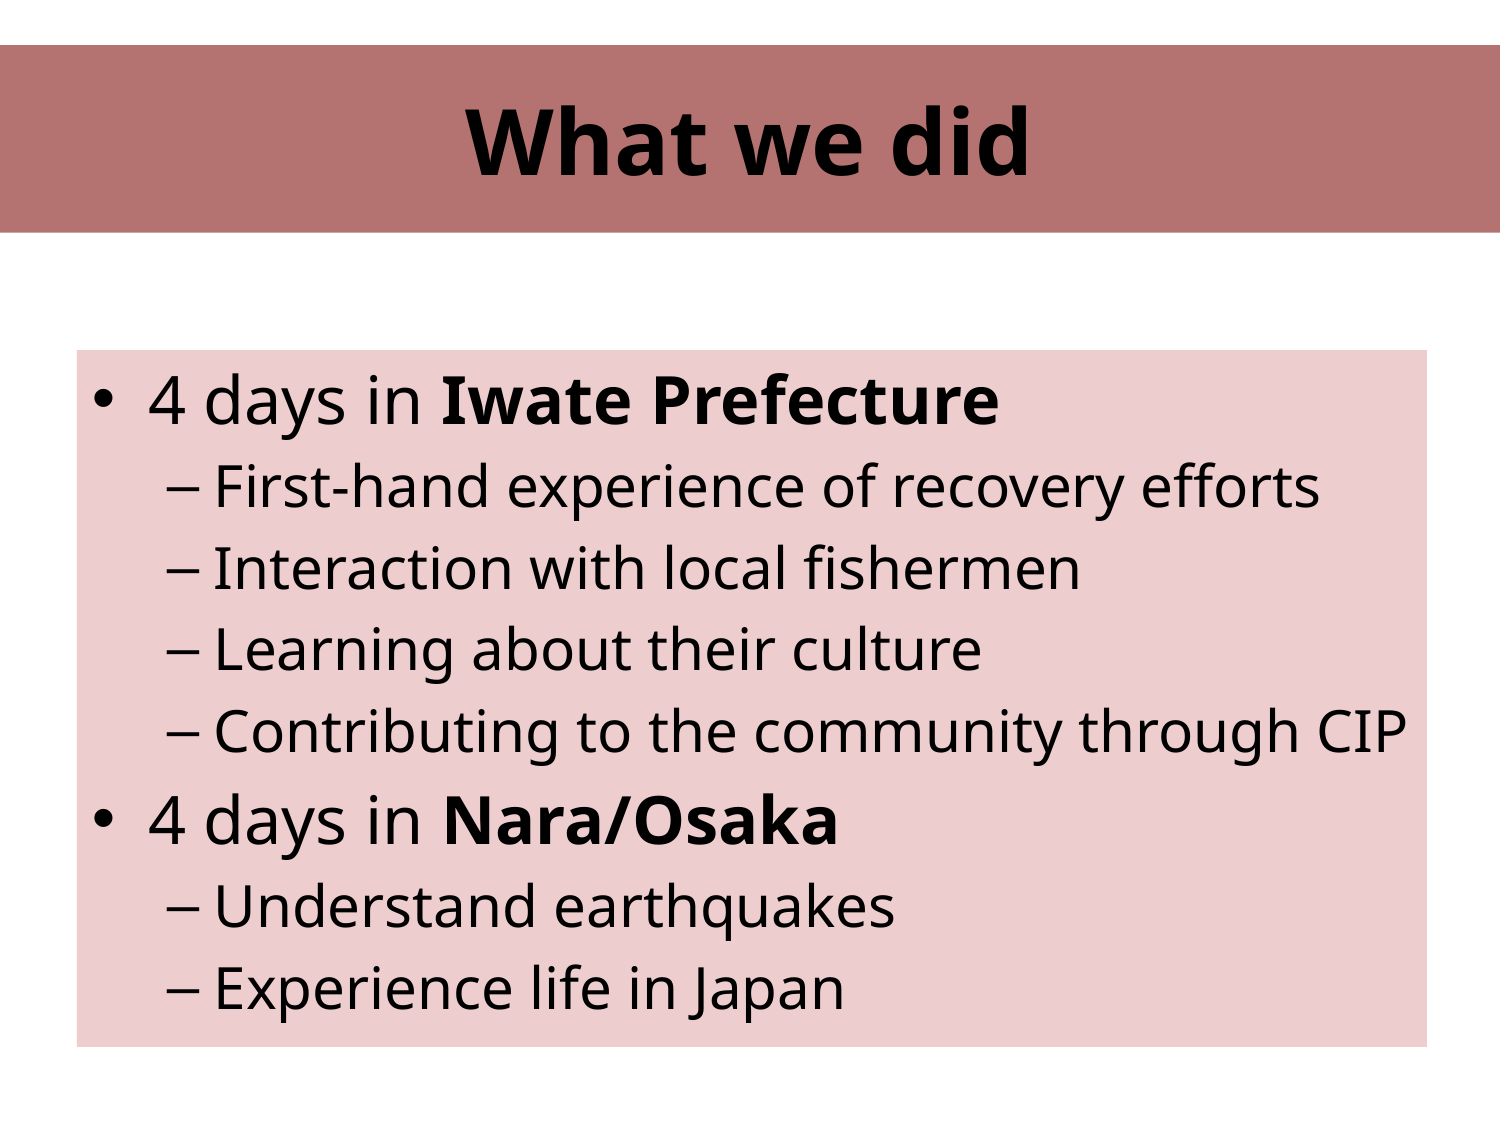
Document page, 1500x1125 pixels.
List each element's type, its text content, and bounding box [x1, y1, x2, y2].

list 4 days in Iwate Prefecture First-hand experience of recovery efforts Interaction with local fishermen Learning about their culture Contributing to the community through CIP 4 days in Nara/Osaka Understand earthquakes Experience life in Japan [76, 349, 1428, 1048]
title What we did [0, 44, 1500, 233]
